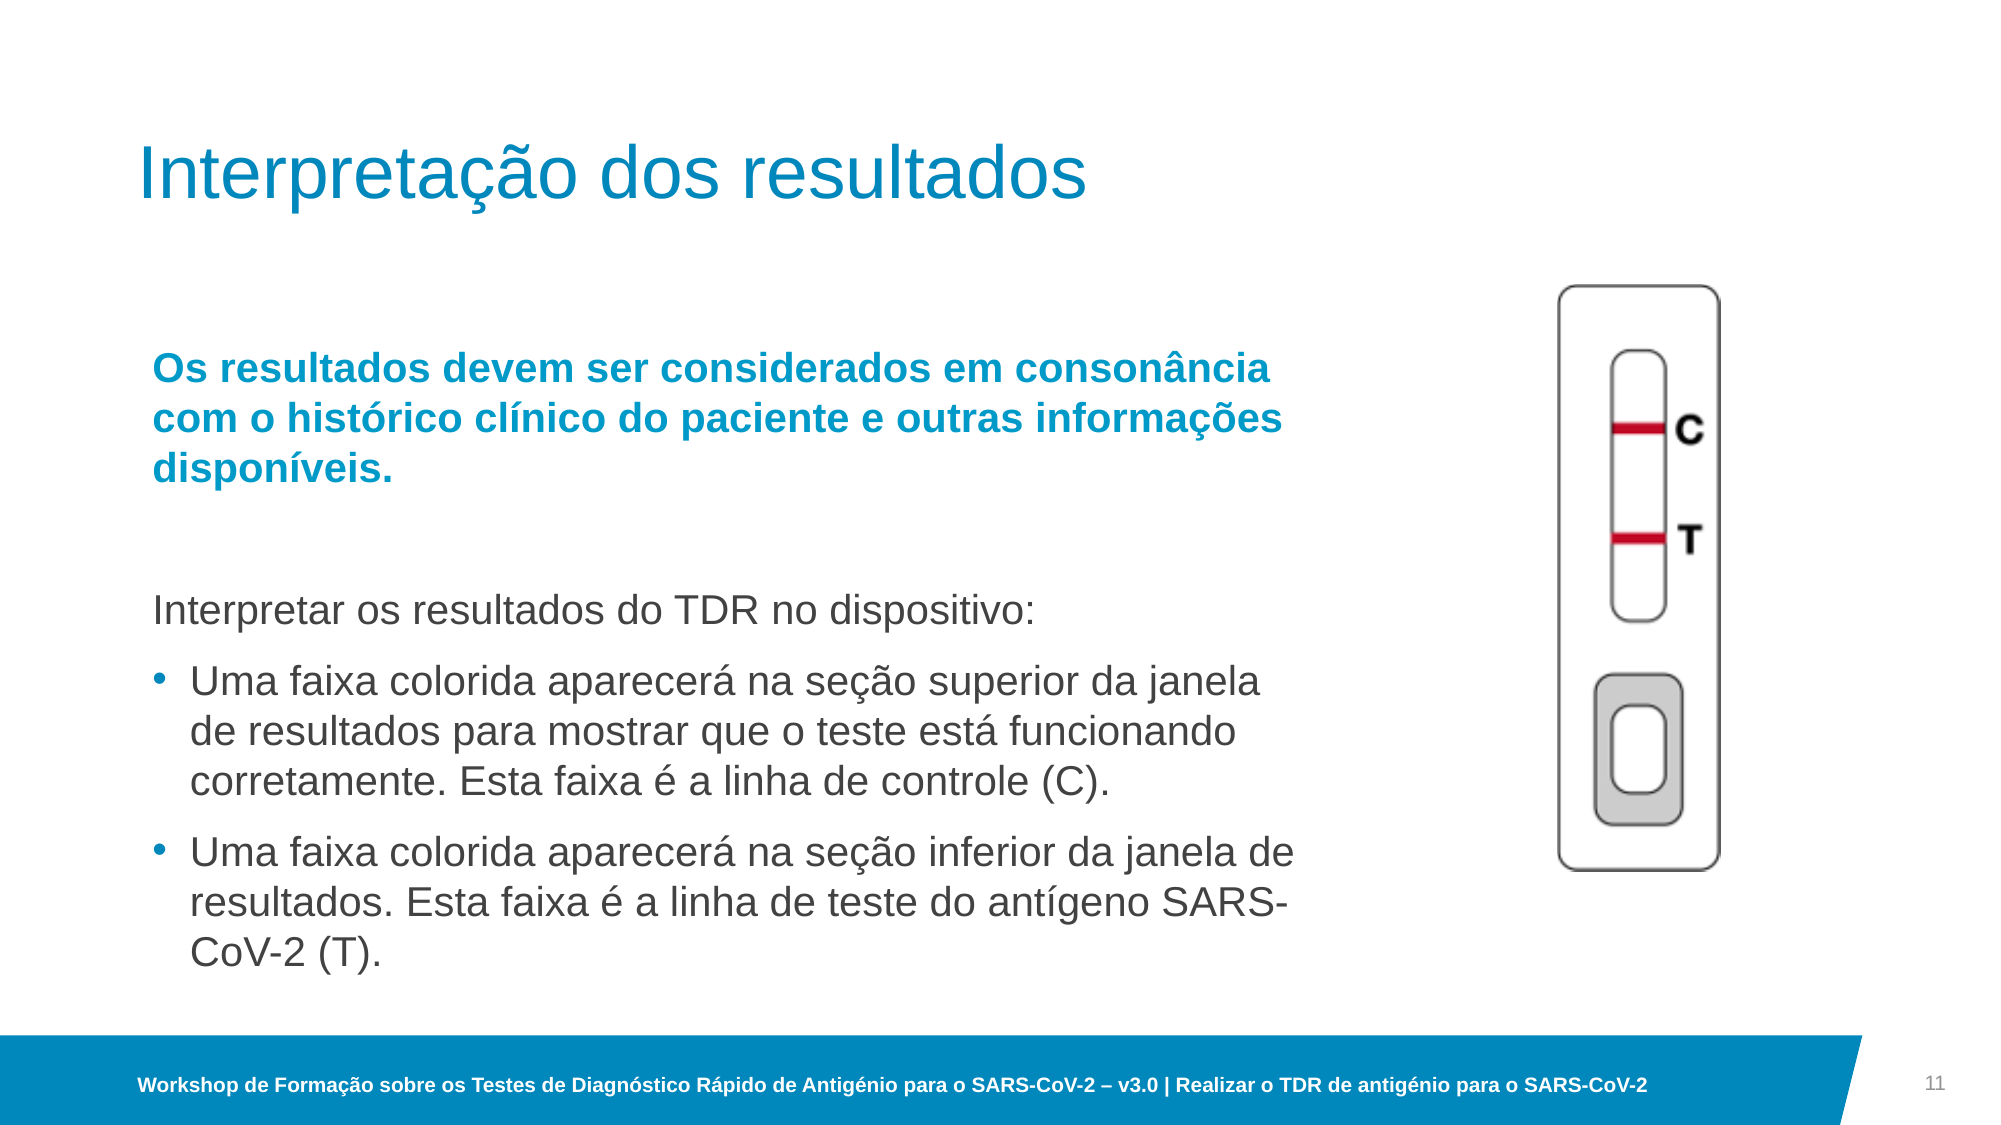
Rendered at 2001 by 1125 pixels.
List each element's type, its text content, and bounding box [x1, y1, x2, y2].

picture [1557, 284, 1722, 872]
slide_number 11 [1862, 1035, 1947, 1125]
footer Workshop de Formação sobre os Testes de Diagnóstico Rápido de Antigénio para o SARS-CoV-2 – v3.0 | Realizar o TDR de antigénio para o SARS-CoV-2 [137, 1042, 1813, 1125]
title Interpretação dos resultados [137, 59, 1863, 215]
list [137, 284, 1863, 1014]
text_box Os resultados devem ser considerados em consonância com o histórico clínico do paciente e outras informações disponíveis. Interpretar os resultados do TDR no dispositivo: Uma faixa colorida aparecerá na seção superior da janela de resultados para mostrar que o teste está funcionando corretamente. Esta faixa é a linha de controle (C). Uma faixa colorida aparecerá na seção inferior da janela de resultados. Esta faixa é a linha de teste do antígeno SARS-CoV-2 (T). [137, 333, 1328, 1014]
